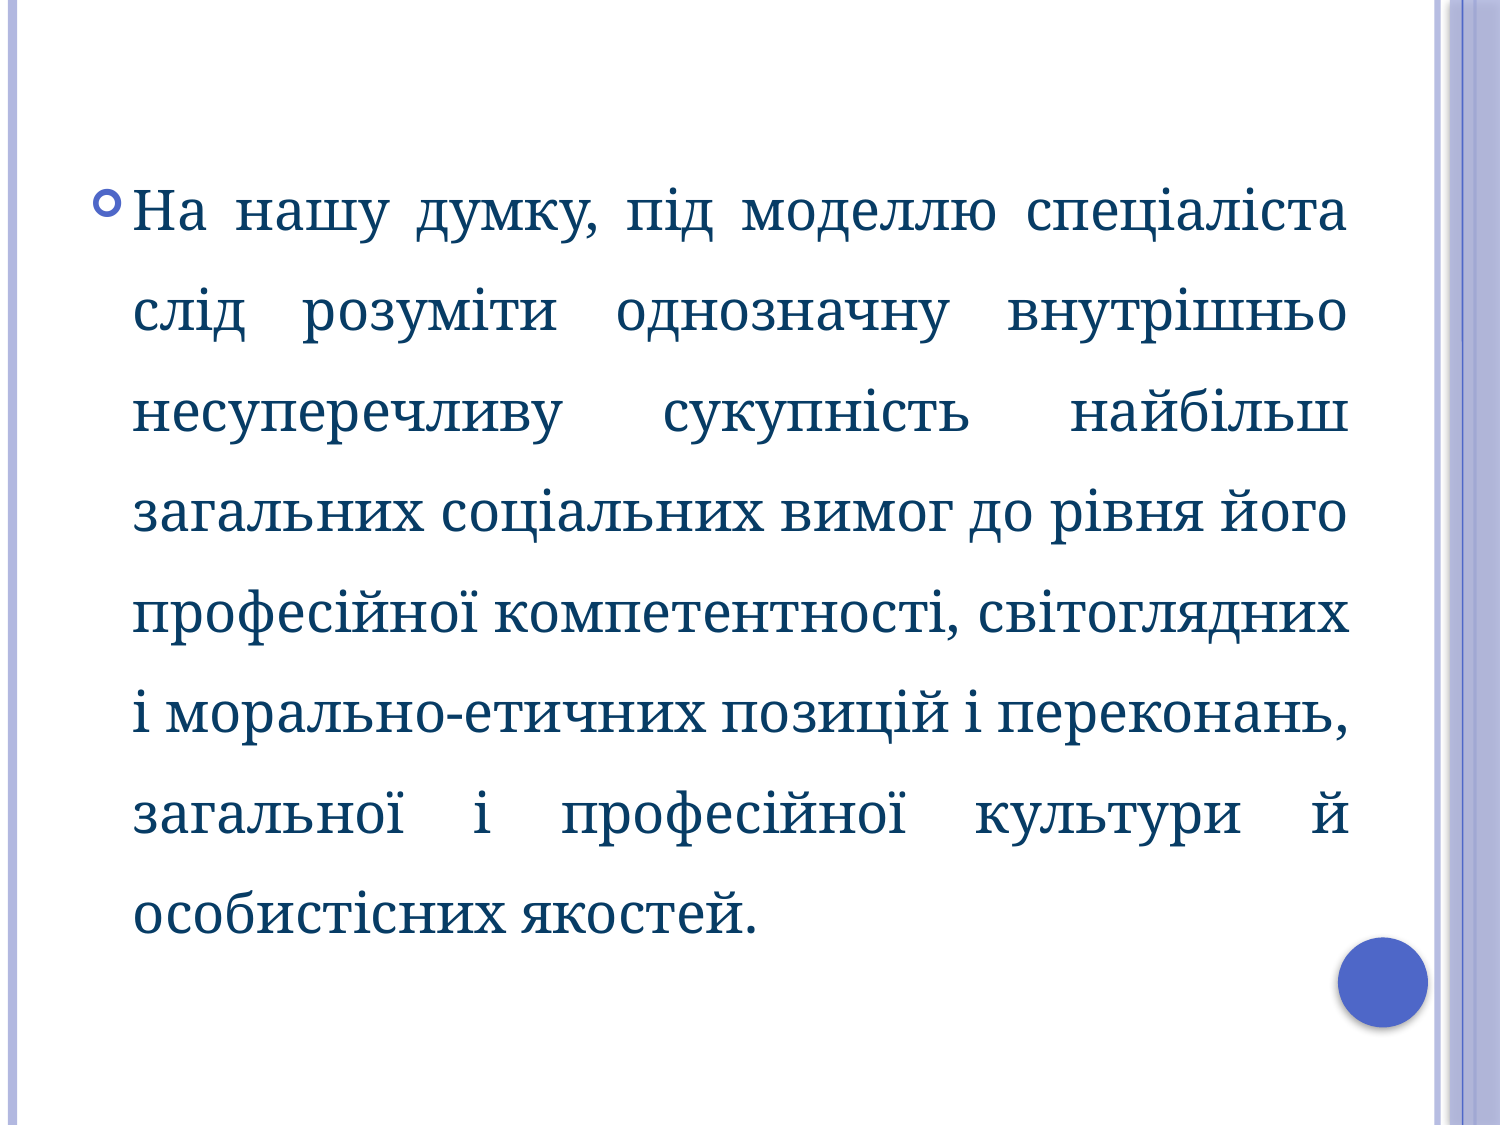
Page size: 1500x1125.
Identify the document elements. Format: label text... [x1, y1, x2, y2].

list На нашу думку, під моделлю спеціаліста слід розуміти однозначну внутрішньо несуперечливу сукупність найбільш загальних соціальних вимог до рівня його професійної компетентності, світоглядних і морально-етичних позицій і переконань, загальної і професійної культури й особистісних якостей. [75, 54, 1365, 1062]
